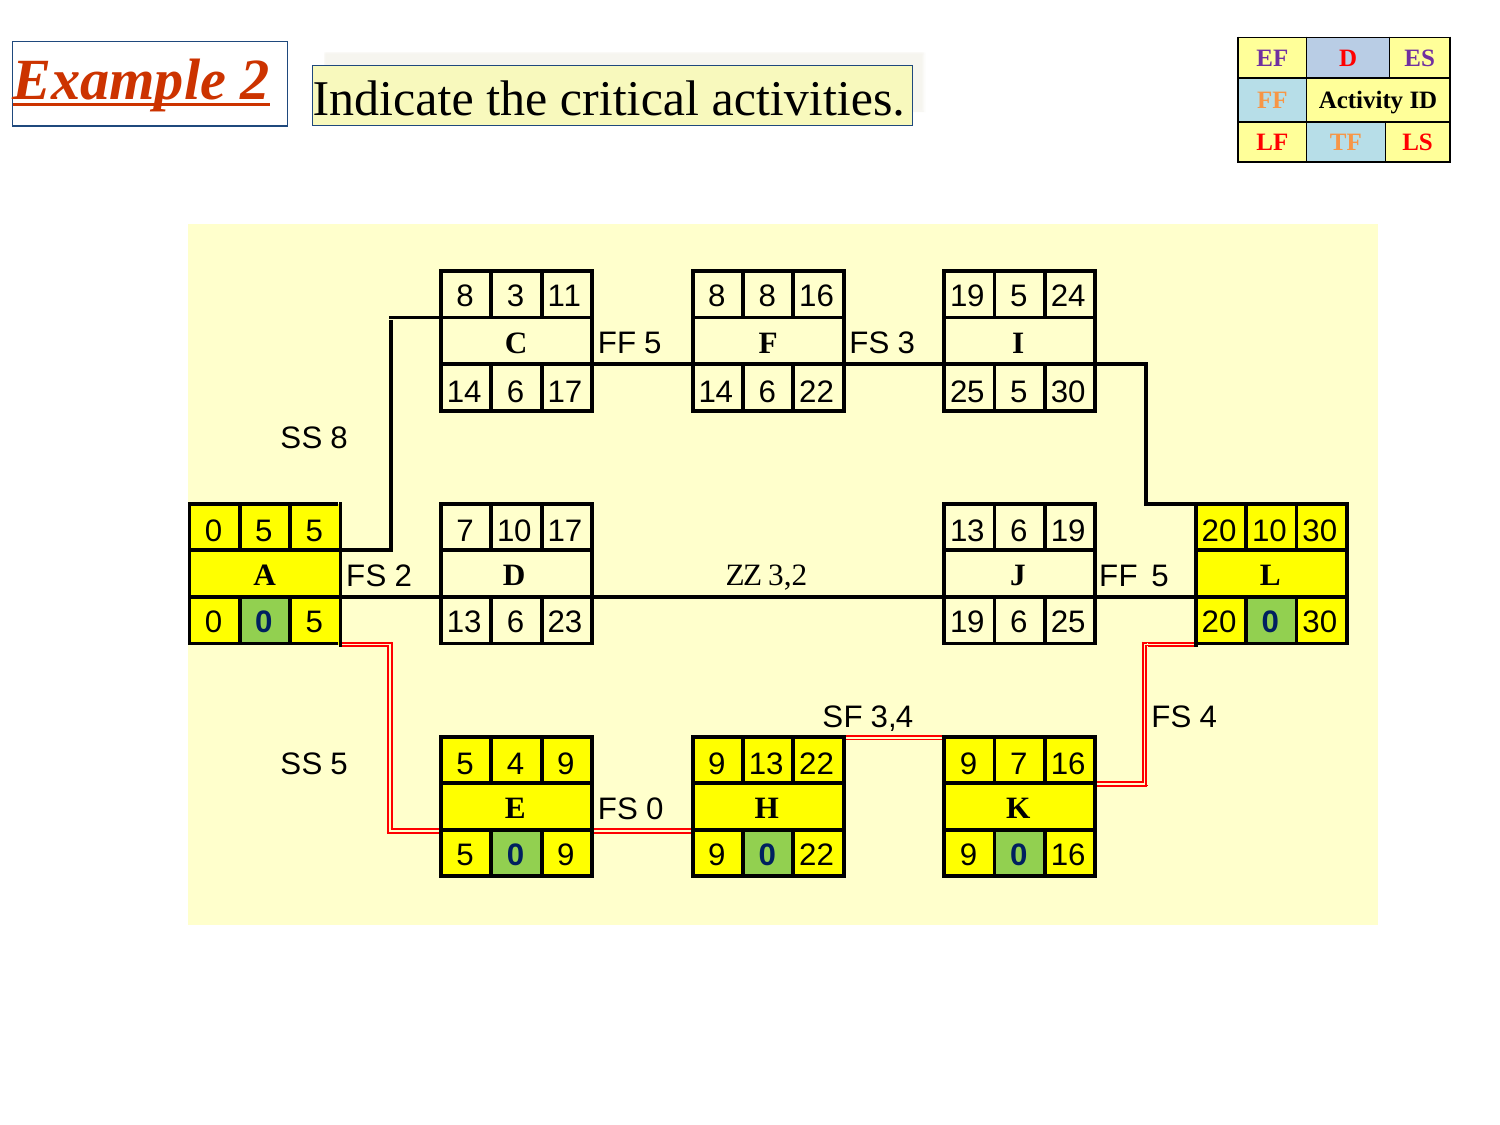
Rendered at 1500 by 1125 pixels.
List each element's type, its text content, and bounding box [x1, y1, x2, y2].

table_cell TF [1307, 123, 1385, 161]
table_cell LS [1386, 123, 1449, 161]
table_cell Activity ID [1307, 79, 1449, 121]
table_header ES [1390, 38, 1449, 77]
table_header D [1307, 38, 1389, 77]
text_box Indicate the critical activities. [312, 65, 913, 126]
text_box Example 2 [12, 41, 288, 127]
table_header EF [1239, 38, 1306, 77]
table_cell FF [1239, 79, 1306, 121]
table_cell LF [1239, 123, 1306, 161]
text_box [187, 224, 1379, 926]
